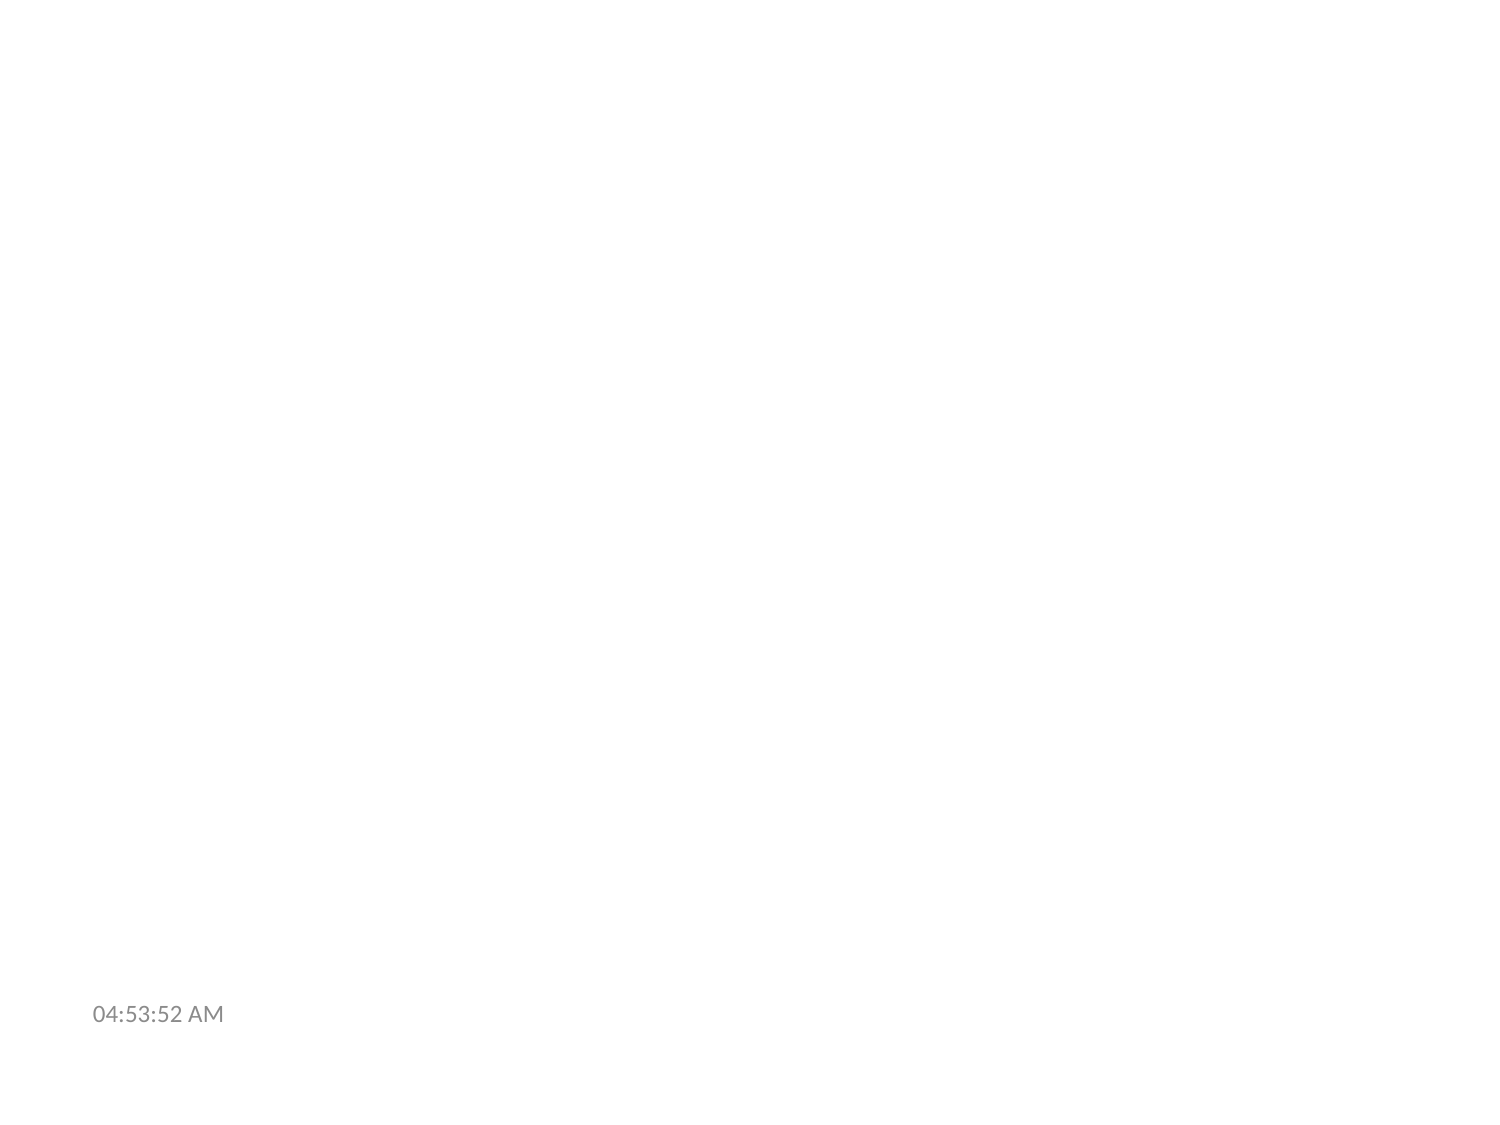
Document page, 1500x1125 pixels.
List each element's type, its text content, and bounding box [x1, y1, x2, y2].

text_box 3:35:09 PM [77, 982, 428, 1043]
